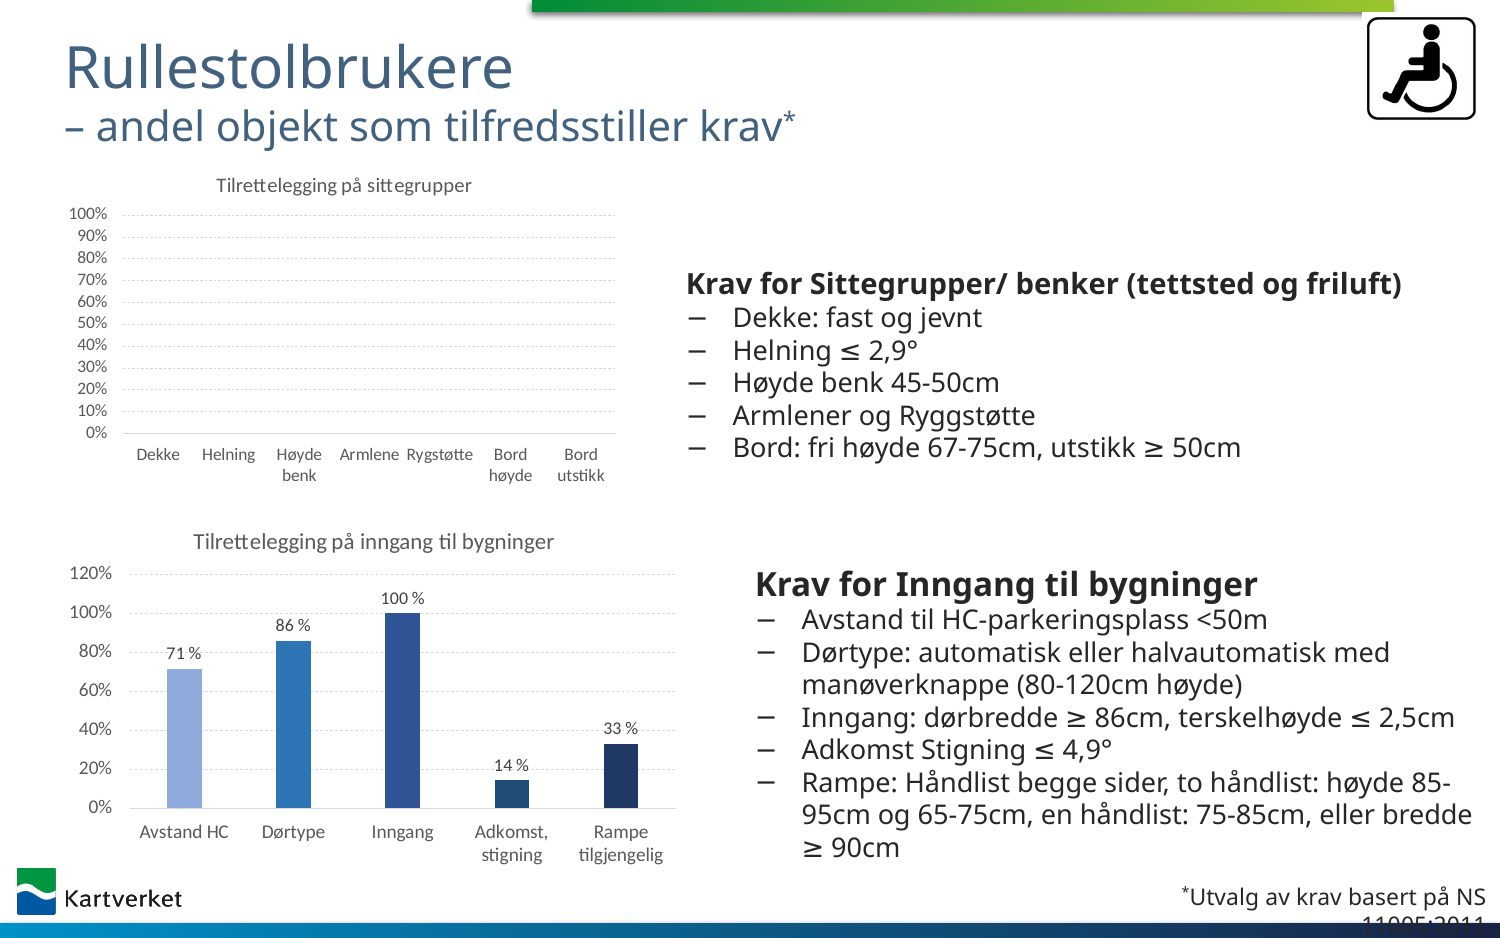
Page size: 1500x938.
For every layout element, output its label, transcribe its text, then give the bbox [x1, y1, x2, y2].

text_box *Utvalg av krav basert på NS 11005:2011 [1068, 873, 1500, 938]
text_box Rullestolbrukere – andel objekt som tilfredsstiller krav* [49, 25, 1431, 158]
picture [1362, 12, 1481, 126]
picture [62, 520, 687, 874]
text_box Krav for Inngang til bygninger Avstand til HC-parkeringsplass <50m Dørtype: automatisk eller halvautomatisk med manøverknappe (80-120cm høyde) Inngang: dørbredde ≥ 86cm, terskelhøyde ≤ 2,5cm Adkomst Stigning ≤ 4,9° Rampe: Håndlist begge sider, to håndlist: høyde 85-95cm og 65-75cm, en håndlist: 75-85cm, eller bredde ≥ 90cm [740, 555, 1491, 870]
picture [62, 166, 626, 492]
text_box Krav for Sittegrupper/ benker (tettsted og friluft) Dekke: fast og jevnt Helning ≤ 2,9° Høyde benk 45-50cm Armlener og Ryggstøtte Bord: fri høyde 67-75cm, utstikk ≥ 50cm [670, 258, 1418, 471]
